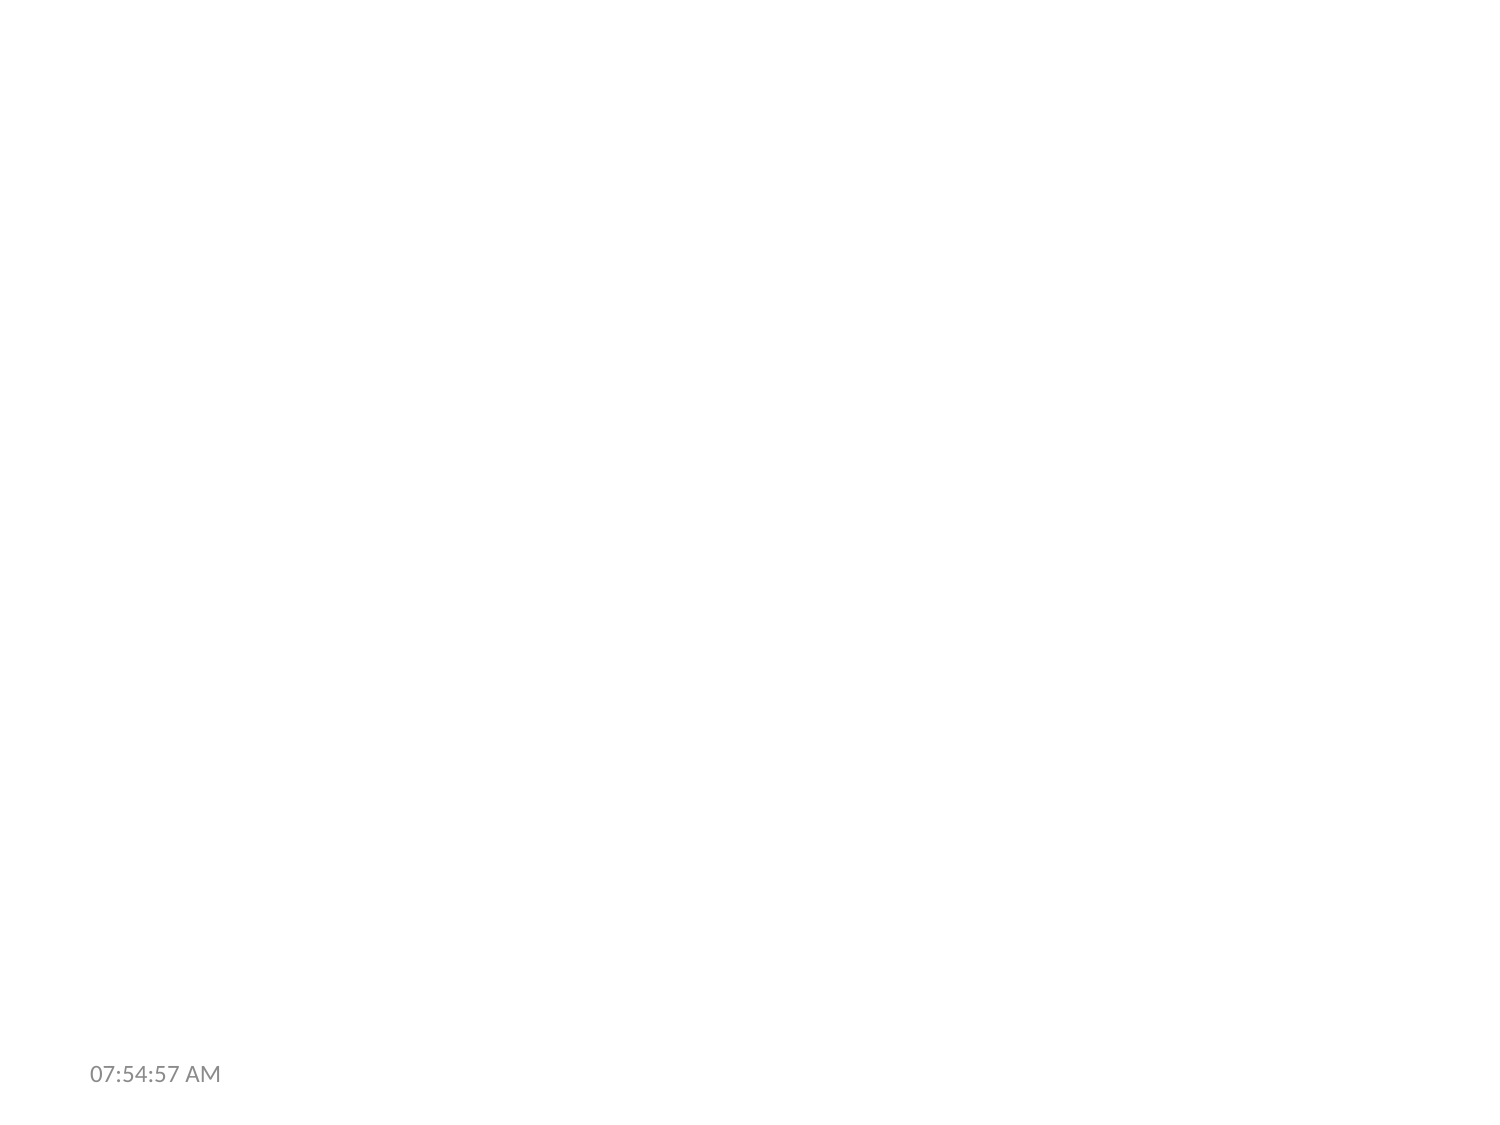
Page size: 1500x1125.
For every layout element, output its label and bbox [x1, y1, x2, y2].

slide_number [75, 1042, 425, 1103]
